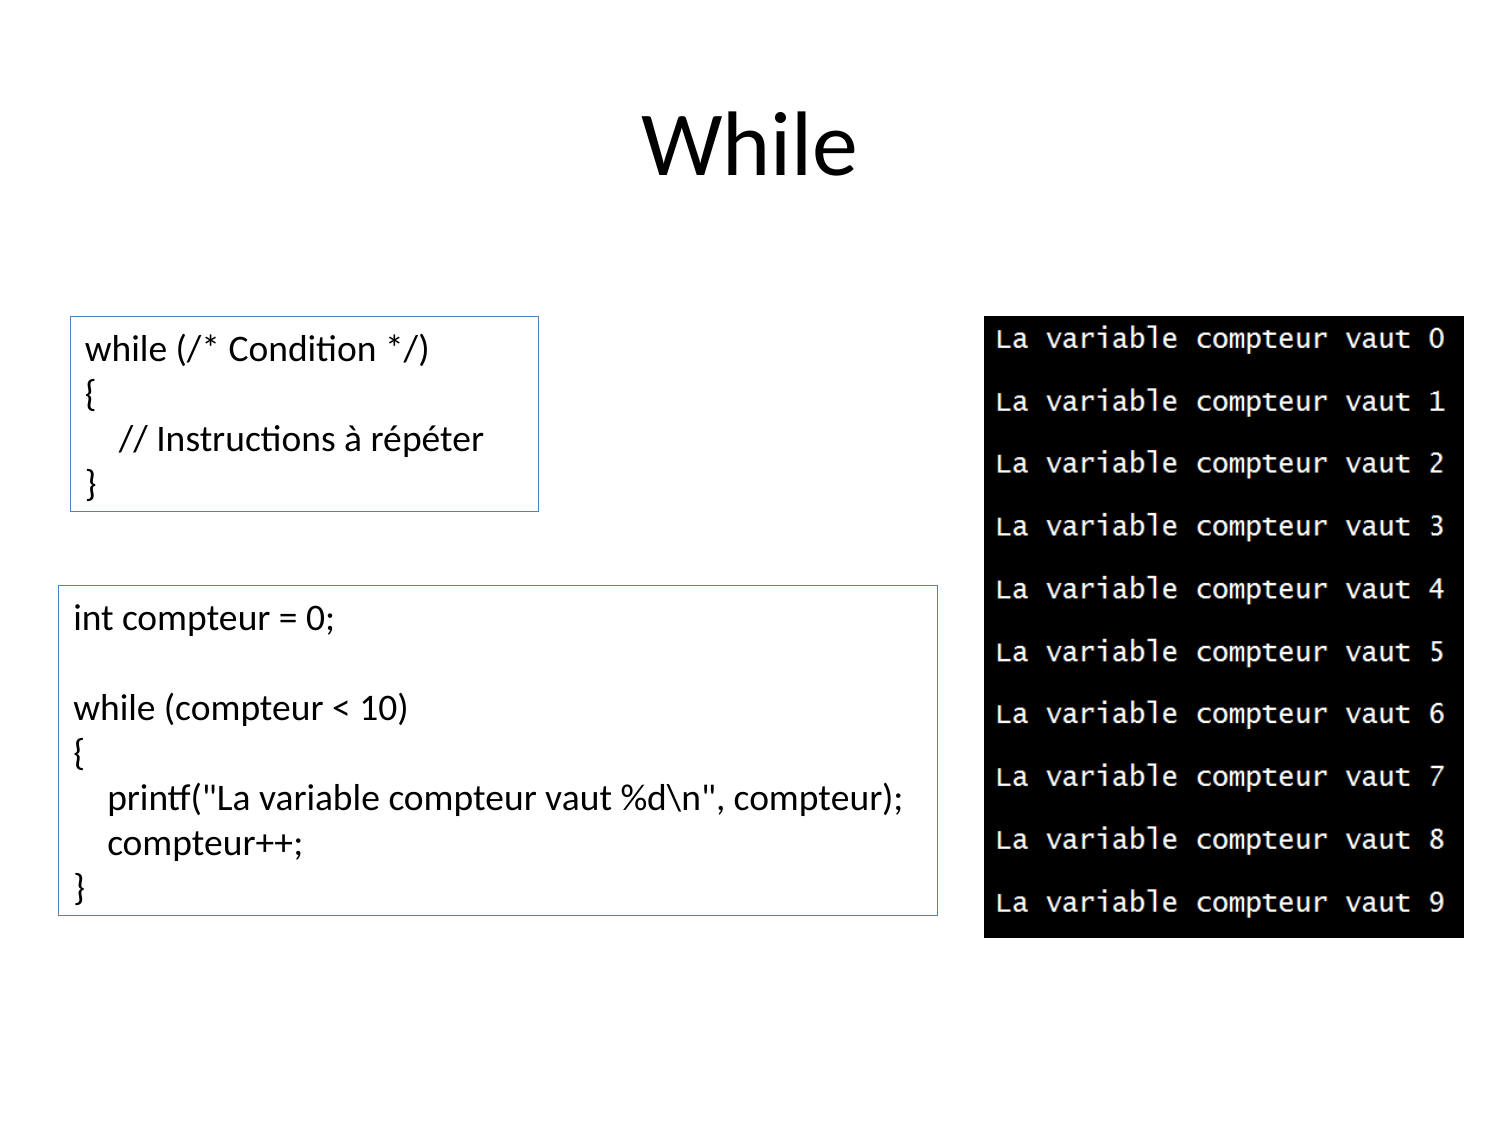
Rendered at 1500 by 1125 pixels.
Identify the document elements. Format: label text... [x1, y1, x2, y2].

picture [984, 316, 1464, 938]
title While [75, 45, 1425, 233]
text_box while (/* Condition */) { // Instructions à répéter } [70, 316, 539, 512]
text_box int compteur = 0; while (compteur < 10) { printf("La variable compteur vaut %d\n", compteur); compteur++; } [58, 585, 938, 916]
